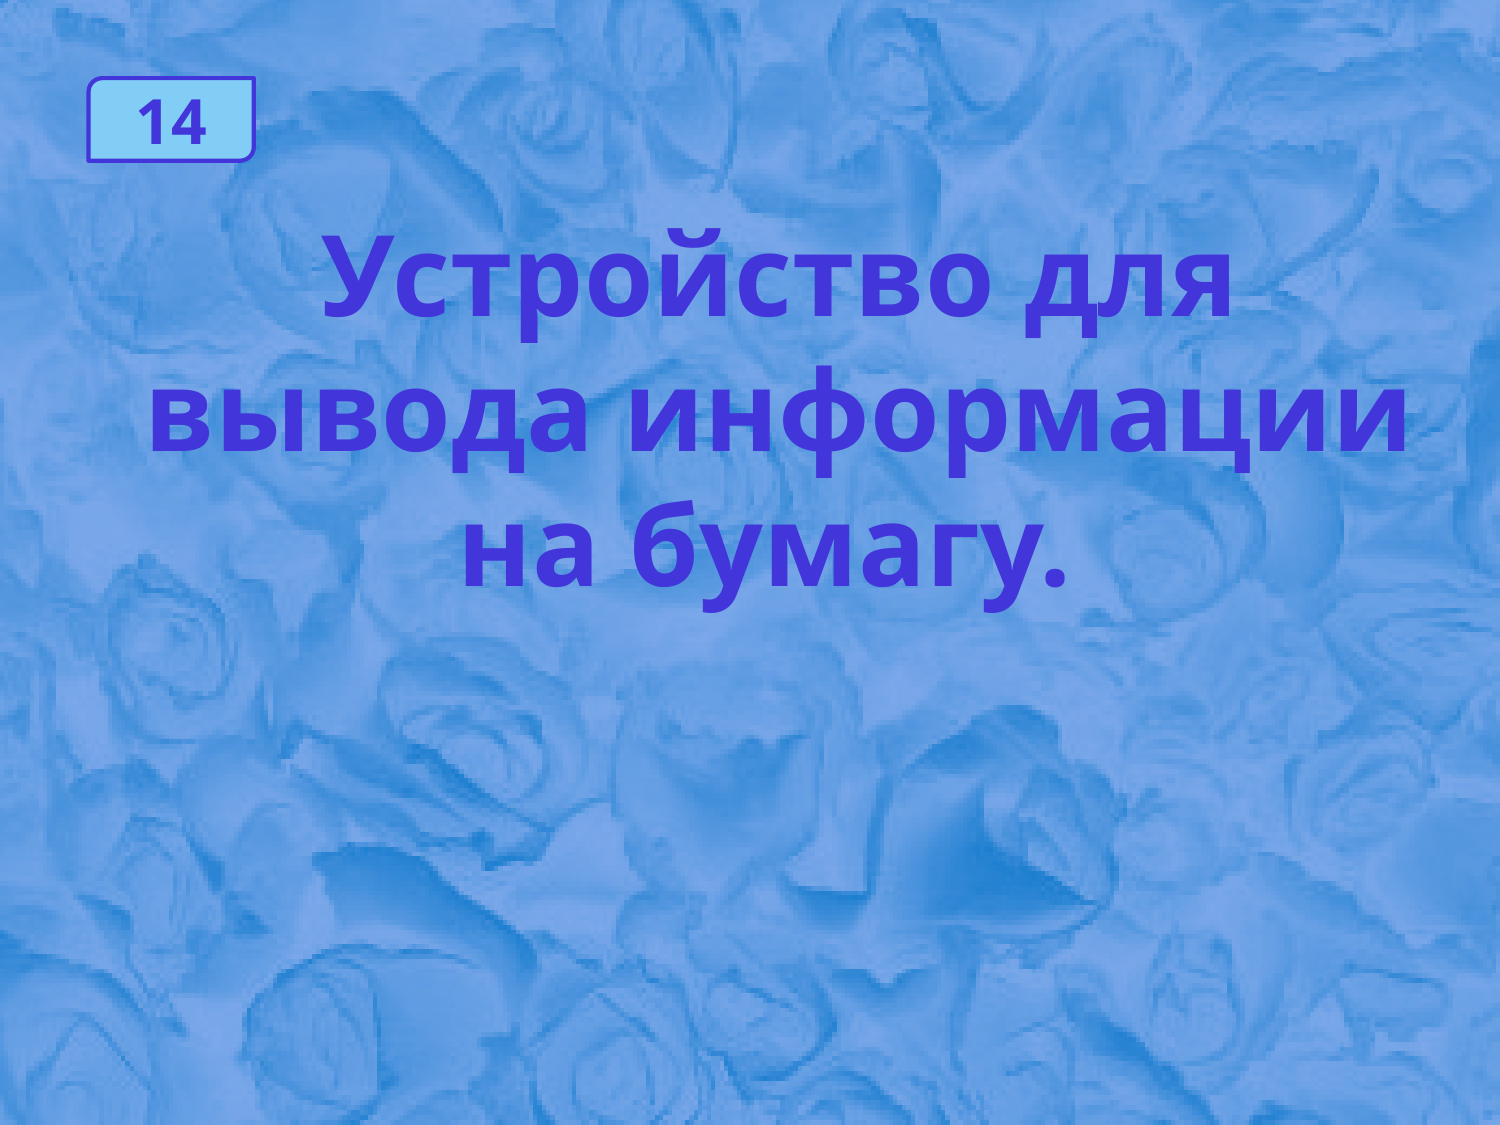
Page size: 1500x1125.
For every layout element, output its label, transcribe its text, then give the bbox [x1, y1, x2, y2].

text_box Устройство для вывода информации на бумагу. [112, 196, 1447, 616]
text_box 14 [86, 76, 256, 163]
